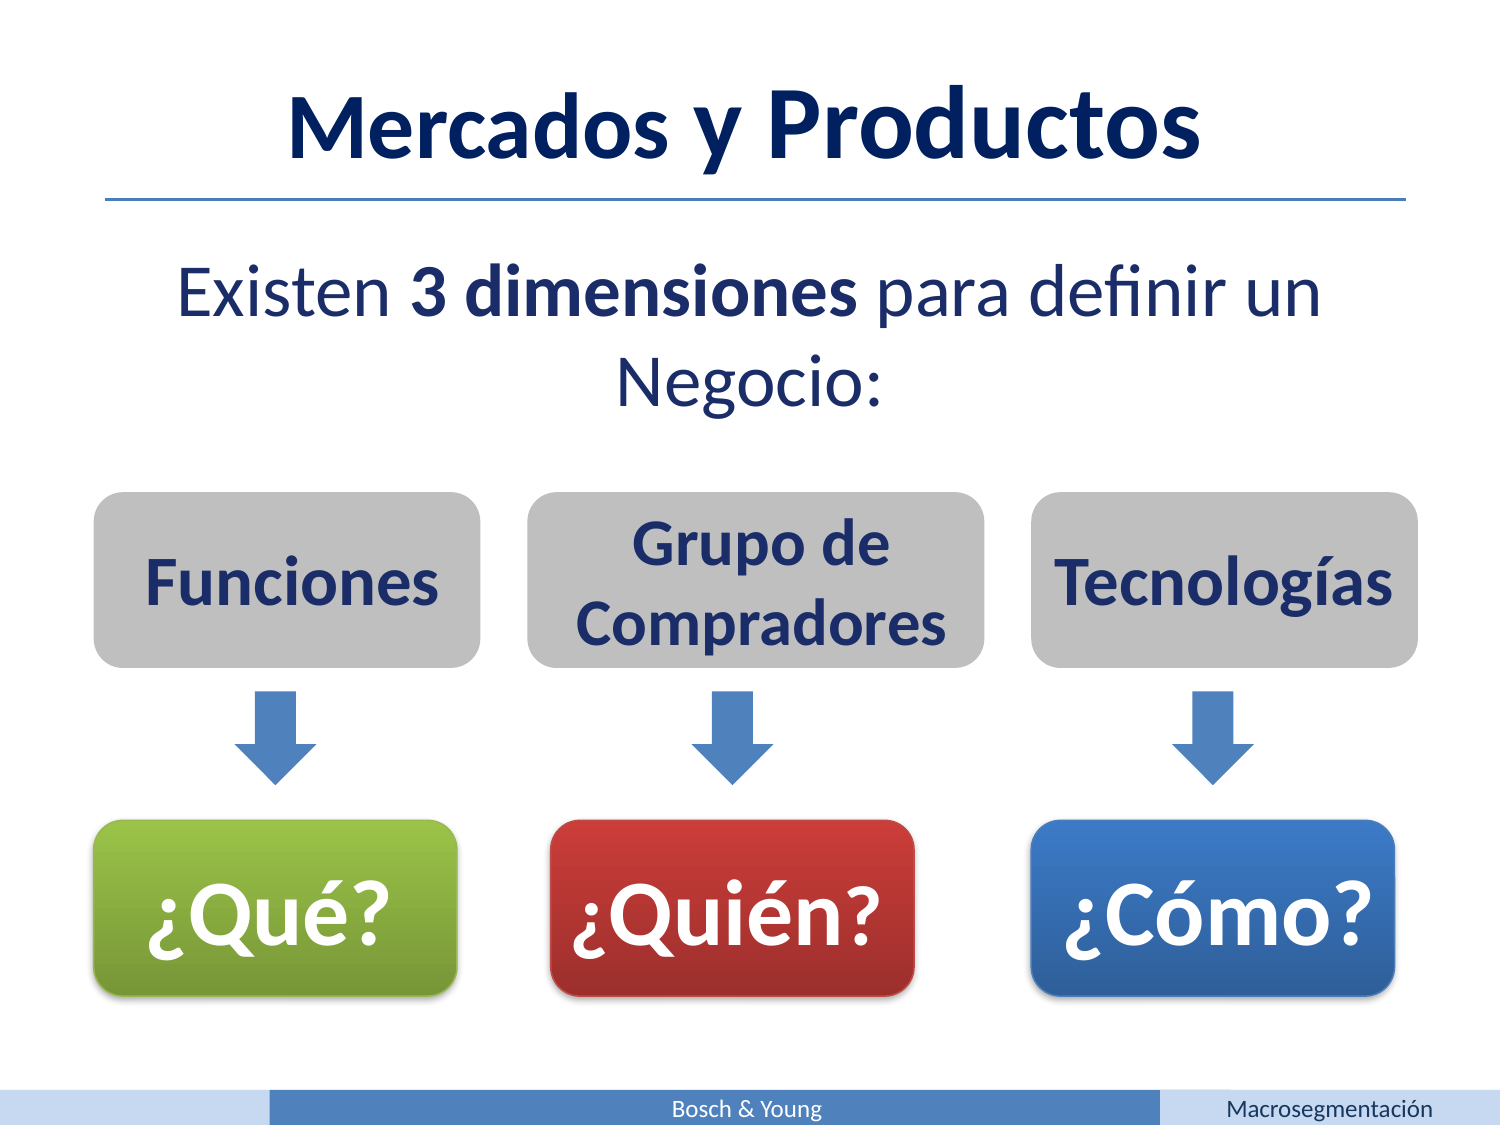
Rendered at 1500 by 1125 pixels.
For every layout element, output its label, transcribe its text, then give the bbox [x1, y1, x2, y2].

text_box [1030, 491, 1419, 669]
text_box Bosch & Young [272, 1088, 1158, 1125]
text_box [527, 490, 985, 669]
text_box Existen 3 dimensiones para definir un Negocio: [46, 234, 1454, 430]
text_box [232, 689, 319, 788]
text_box [0, 1088, 272, 1125]
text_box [538, 820, 915, 997]
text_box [93, 820, 458, 997]
text_box Mercados y Productos [58, 46, 1430, 187]
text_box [93, 491, 481, 669]
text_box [1030, 820, 1395, 997]
text_box [1169, 689, 1256, 788]
text_box [689, 689, 776, 788]
text_box Macrosegmentación [1158, 1088, 1500, 1125]
